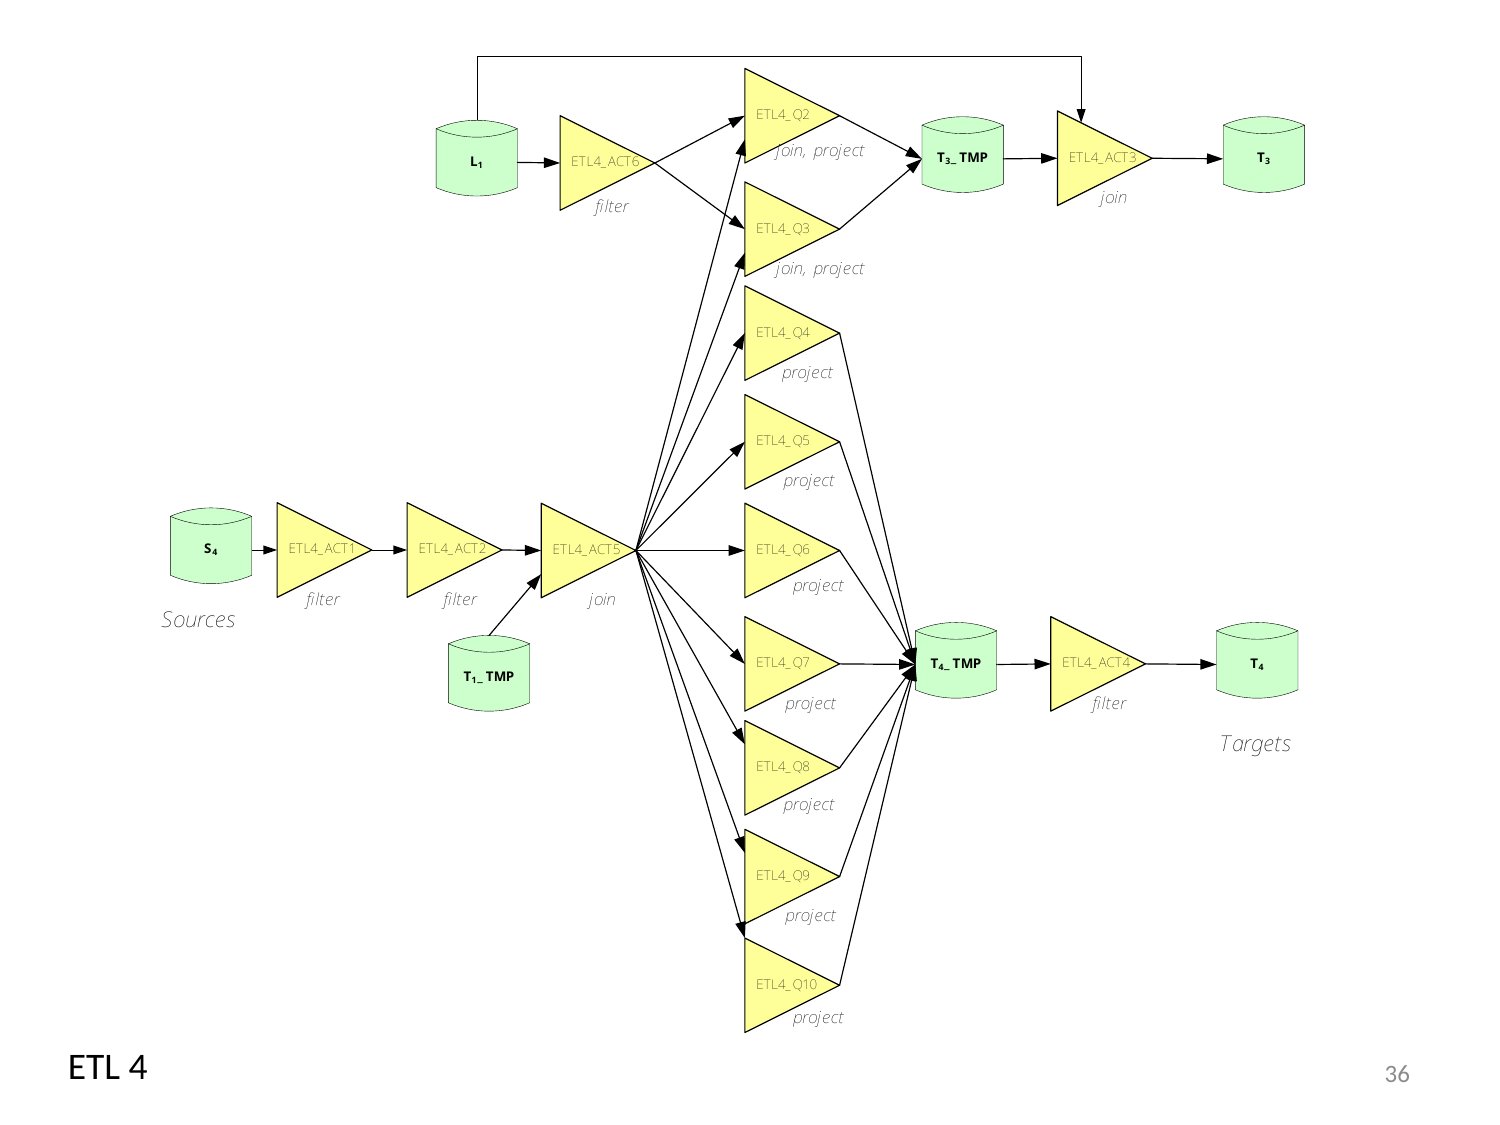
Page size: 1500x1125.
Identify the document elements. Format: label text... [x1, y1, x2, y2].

text_box ETL 4 [53, 1034, 325, 1095]
picture [159, 54, 1307, 1036]
slide_number 36 [1074, 1042, 1425, 1103]
